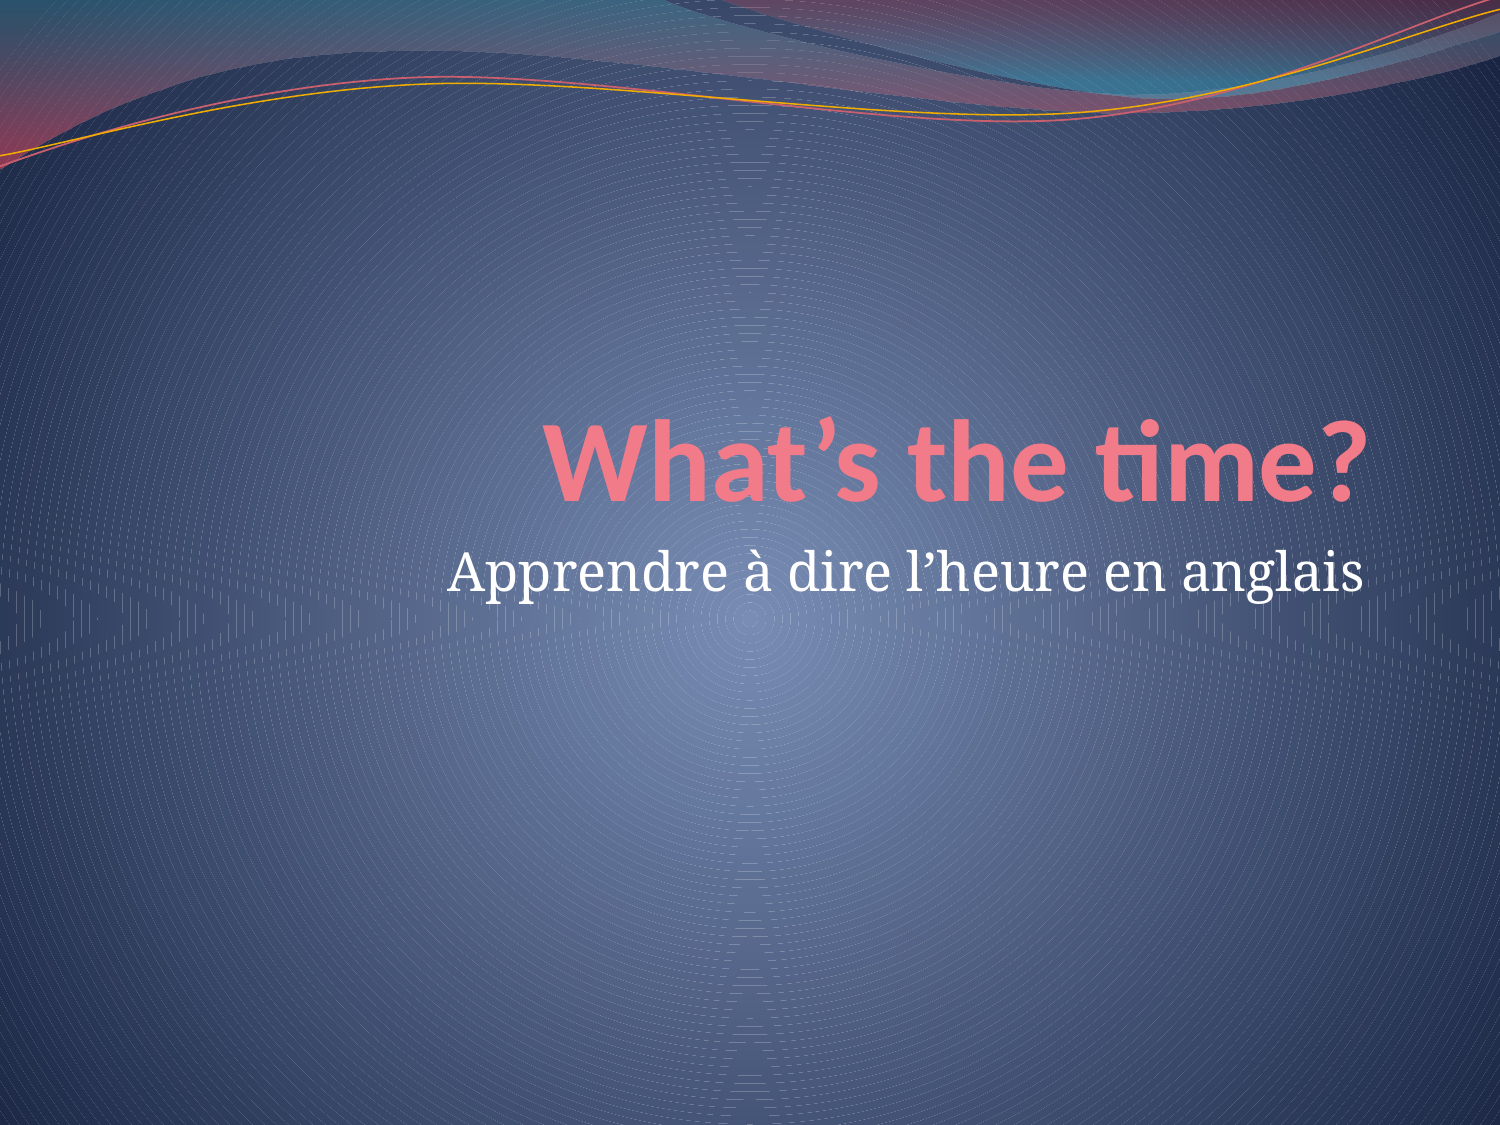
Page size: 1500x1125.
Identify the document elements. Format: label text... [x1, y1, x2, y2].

title What’s the time? [87, 224, 1376, 525]
subtitle Apprendre à dire l’heure en anglais [87, 529, 1376, 818]
